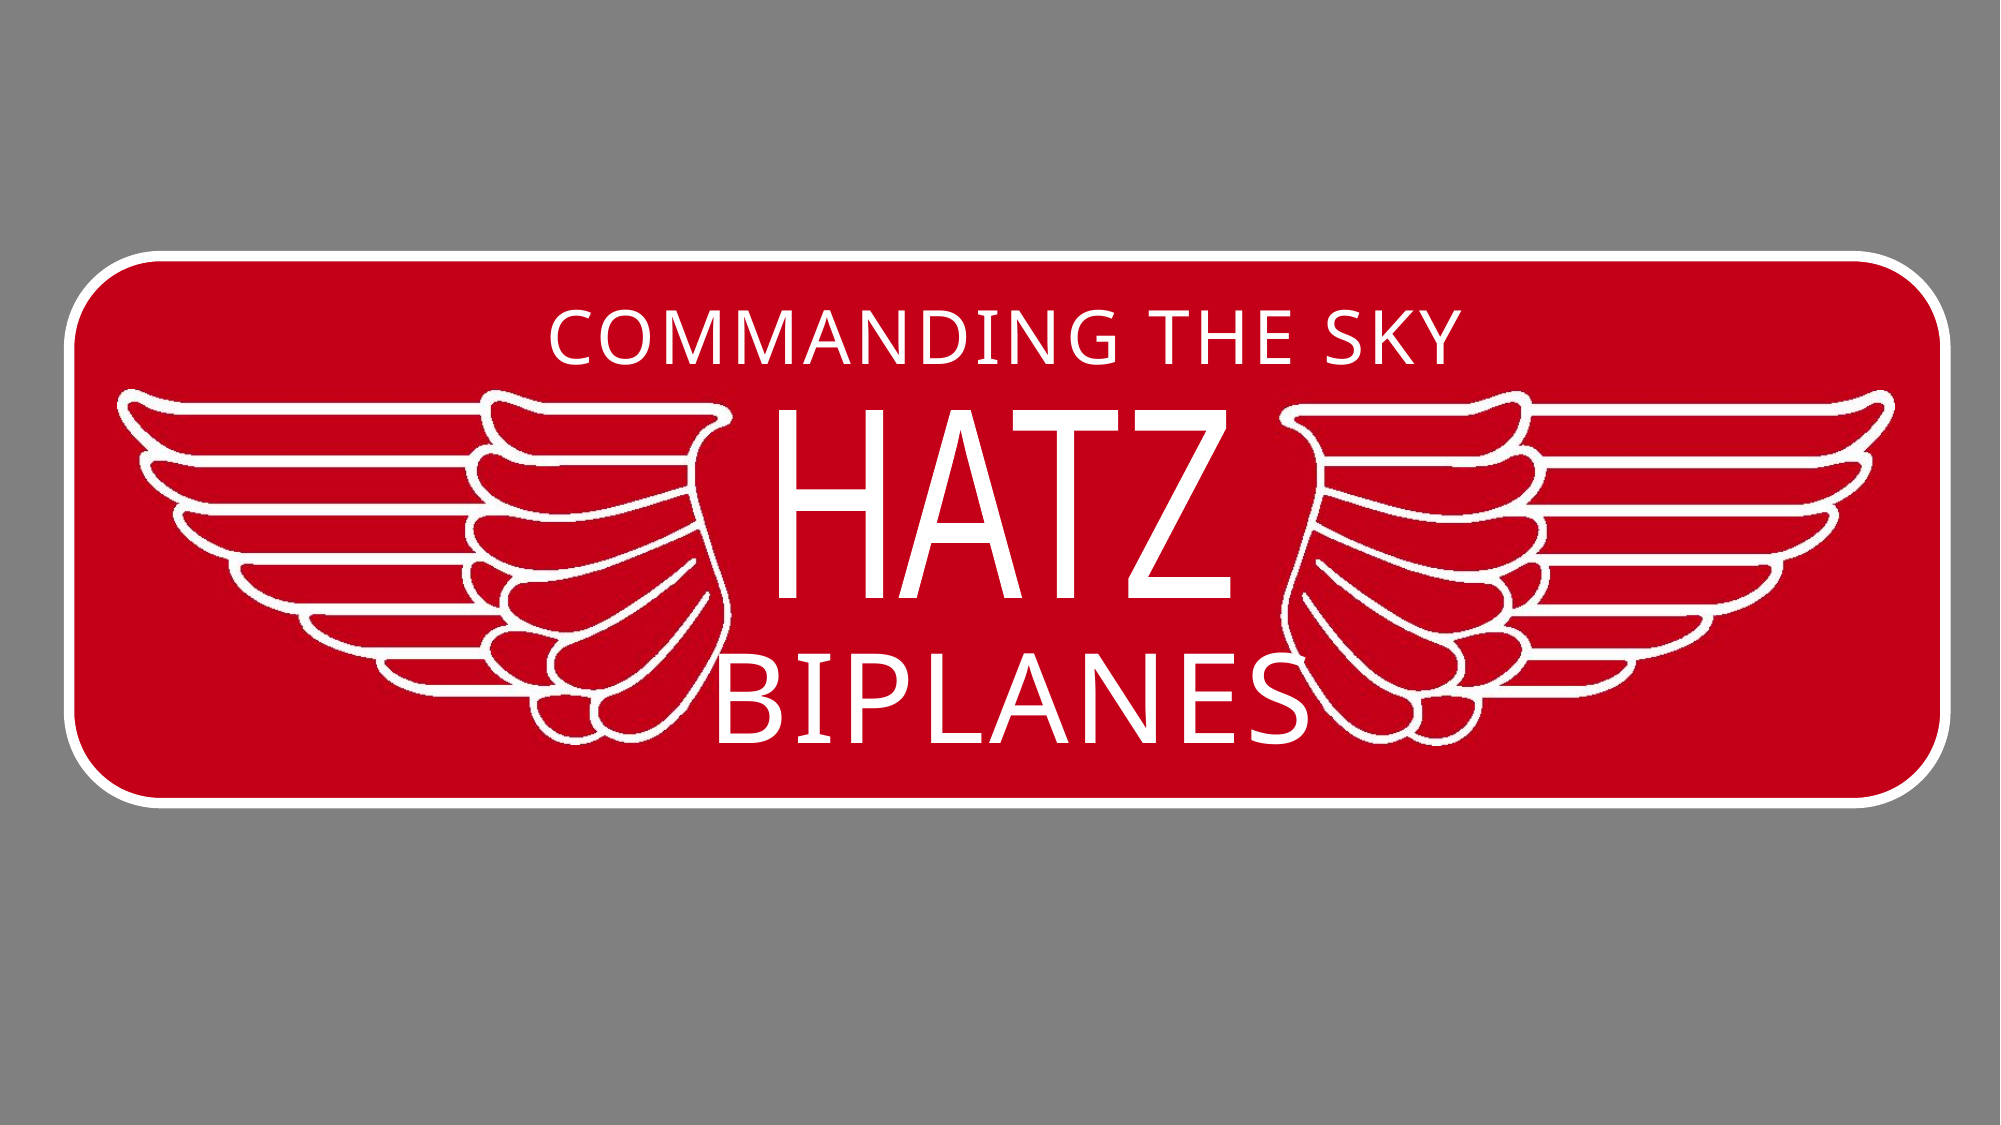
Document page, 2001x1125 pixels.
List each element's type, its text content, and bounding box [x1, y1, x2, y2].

text_box BIPLANES [693, 610, 1331, 776]
text_box COMMANDING THE SKY [531, 281, 1478, 387]
text_box [68, 255, 1947, 805]
picture [1275, 390, 1895, 747]
picture [117, 389, 737, 746]
